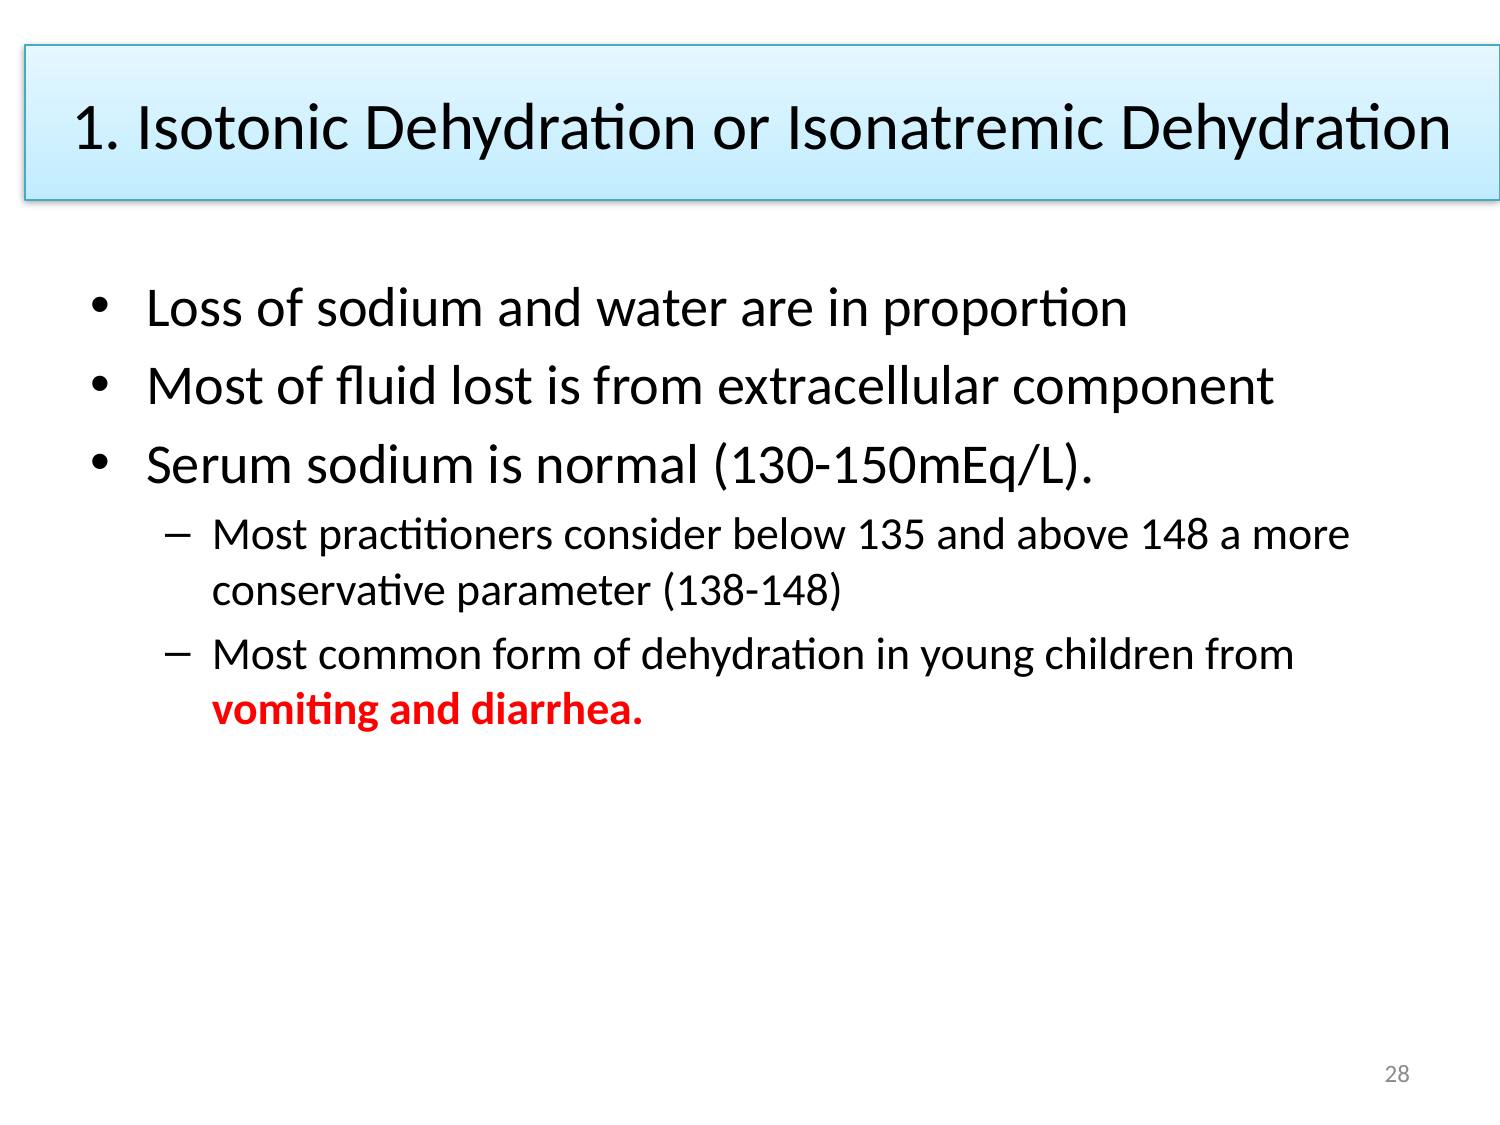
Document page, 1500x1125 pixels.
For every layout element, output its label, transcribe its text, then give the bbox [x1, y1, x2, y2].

title 1. Isotonic Dehydration or Isonatremic Dehydration [24, 44, 1500, 201]
slide_number 28 [1074, 1042, 1425, 1103]
list Loss of sodium and water are in proportion Most of fluid lost is from extracellular component Serum sodium is normal (130-150mEq/L). Most practitioners consider below 135 and above 148 a more conservative parameter (138-148) Most common form of dehydration in young children from vomiting and diarrhea. [75, 262, 1425, 1005]
